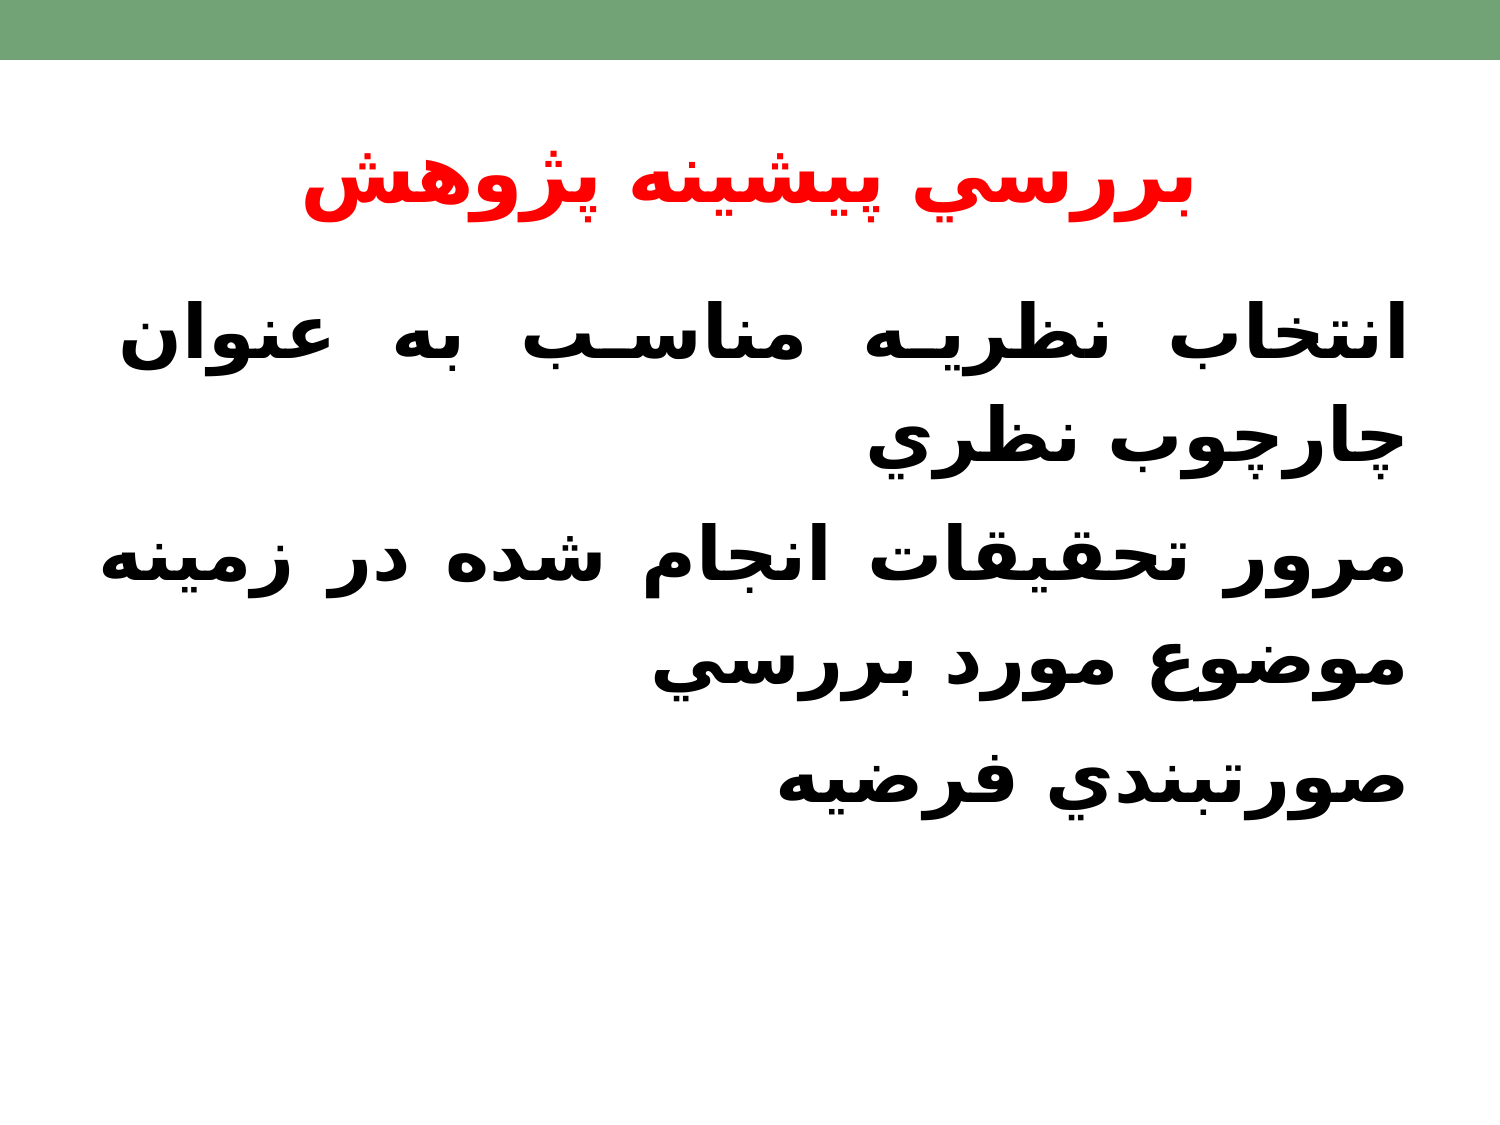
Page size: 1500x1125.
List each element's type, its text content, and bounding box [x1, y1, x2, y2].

title بررسي پيشينه پژوهش [75, 87, 1425, 250]
list انتخاب نظريه مناسب به عنوان چارچوب نظري مرور تحقيقات انجام شده در زمينه موضوع مورد بررسي صورتبندي فرضيه [75, 262, 1425, 1063]
